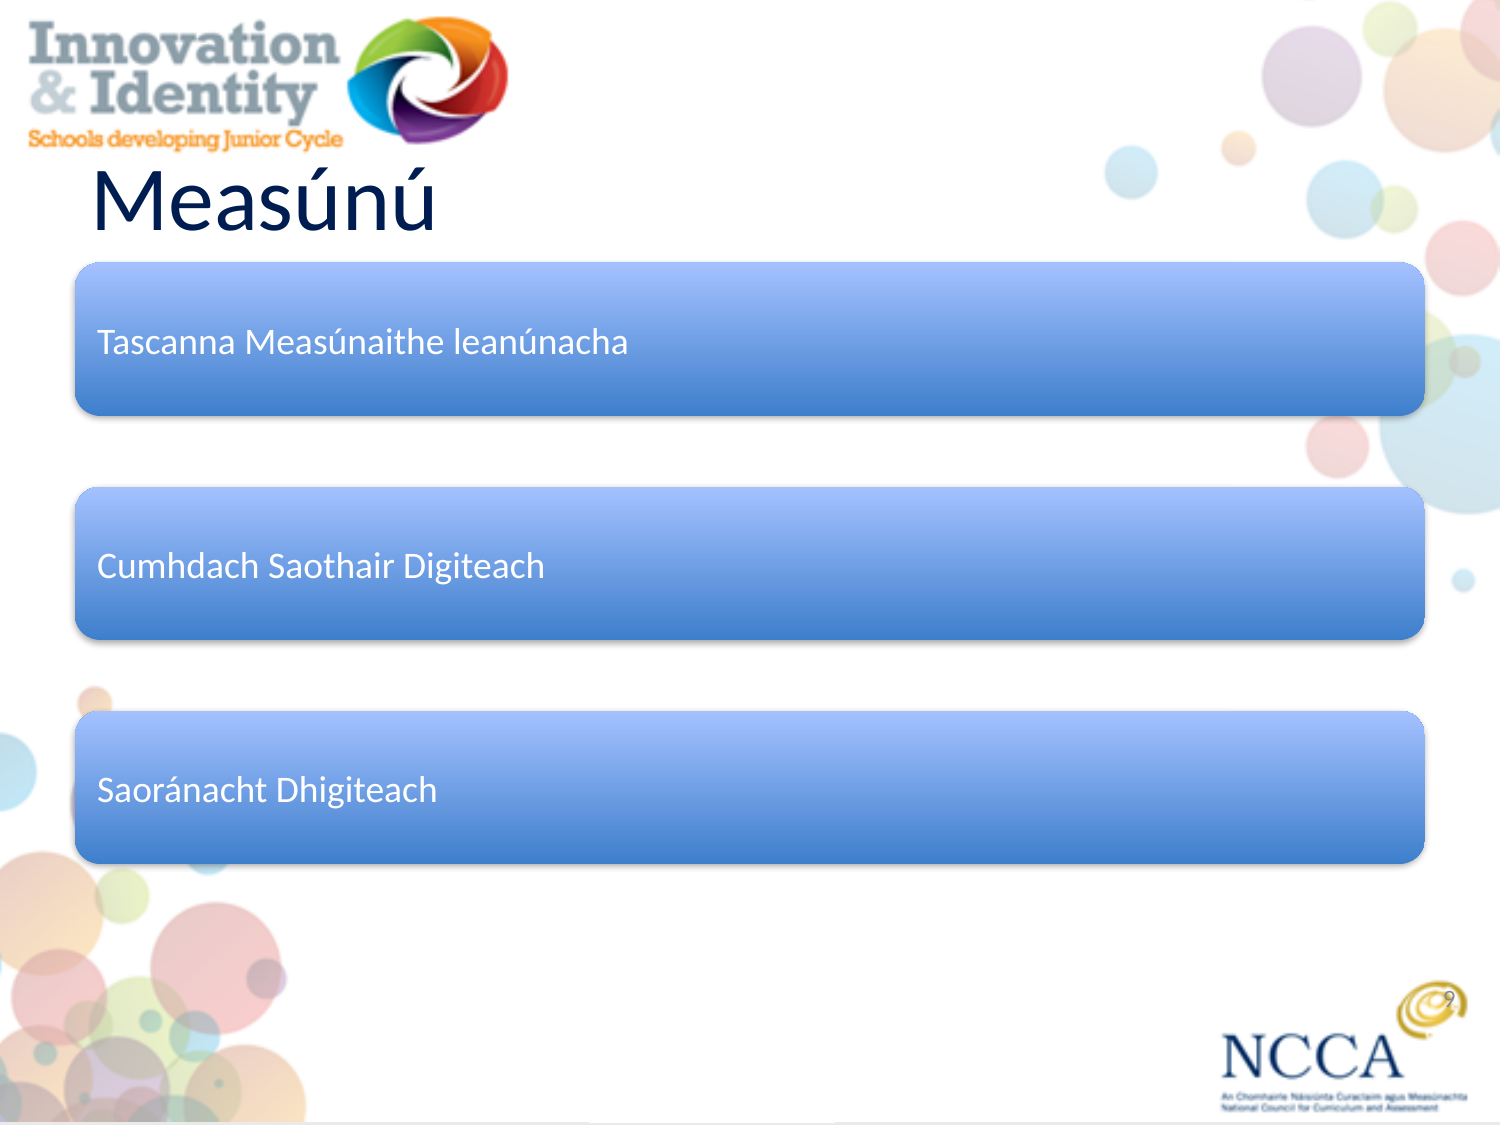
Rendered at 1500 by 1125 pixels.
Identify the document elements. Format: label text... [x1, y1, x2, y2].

picture [0, 0, 1500, 1125]
title Measúnú [75, 45, 1425, 233]
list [74, 262, 1426, 865]
slide_number 9 [1314, 967, 1471, 1028]
